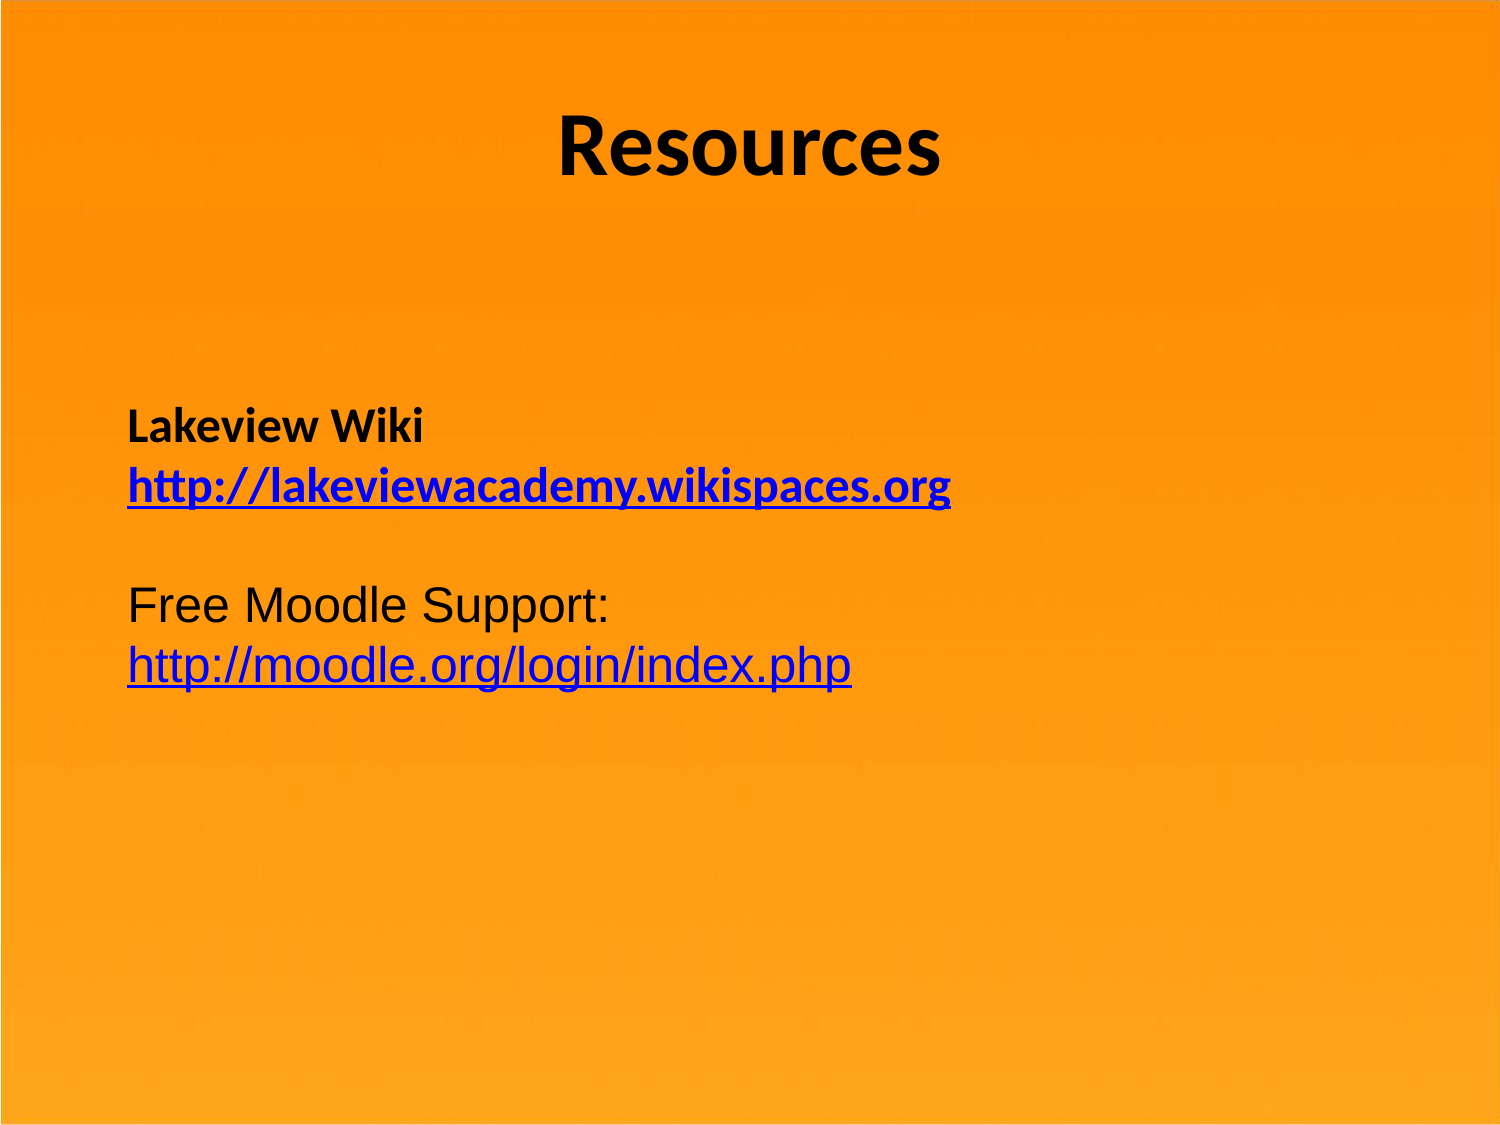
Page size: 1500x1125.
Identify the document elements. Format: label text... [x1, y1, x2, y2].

title Resources [75, 45, 1425, 233]
picture [0, 0, 1500, 1125]
text_box Lakeview Wiki http://lakeviewacademy.wikispaces.org Free Moodle Support: http://moodle.org/login/index.php [112, 324, 1363, 1000]
